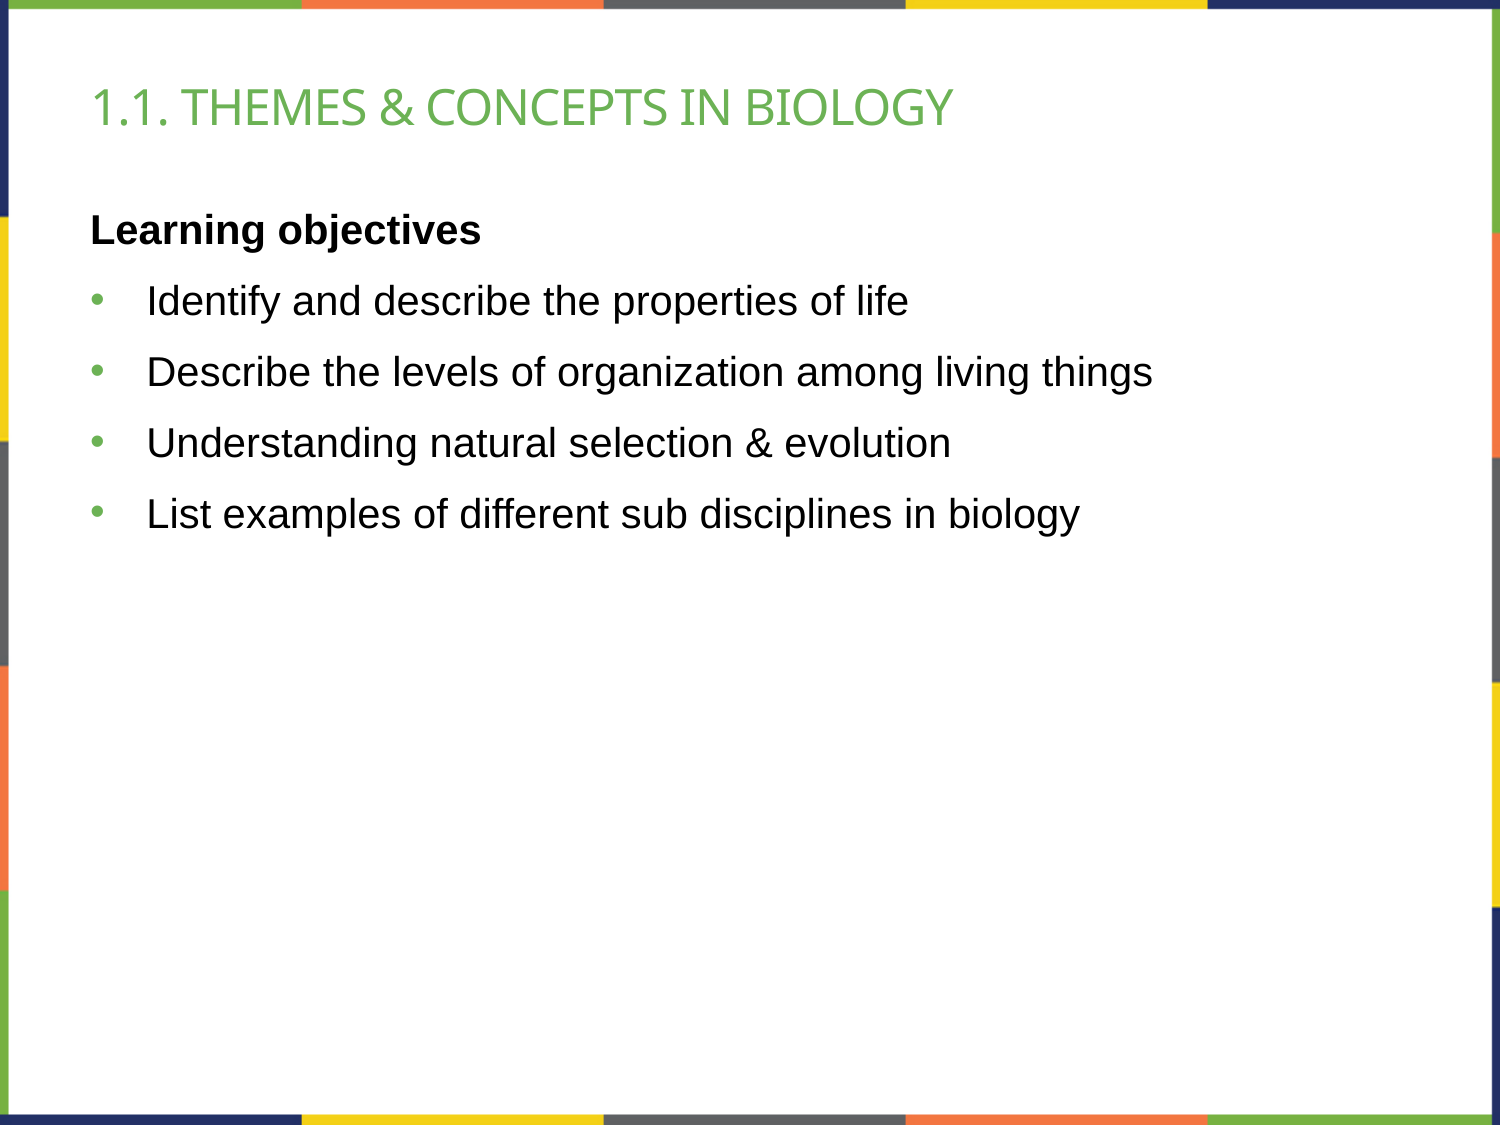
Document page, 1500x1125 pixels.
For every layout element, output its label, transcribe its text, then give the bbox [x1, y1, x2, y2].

list Learning objectives Identify and describe the properties of life Describe the levels of organization among living things Understanding natural selection & evolution List examples of different sub disciplines in biology [75, 195, 1398, 986]
picture [0, 0, 1500, 1125]
title 1.1. Themes & Concepts in biology [75, 39, 1398, 148]
